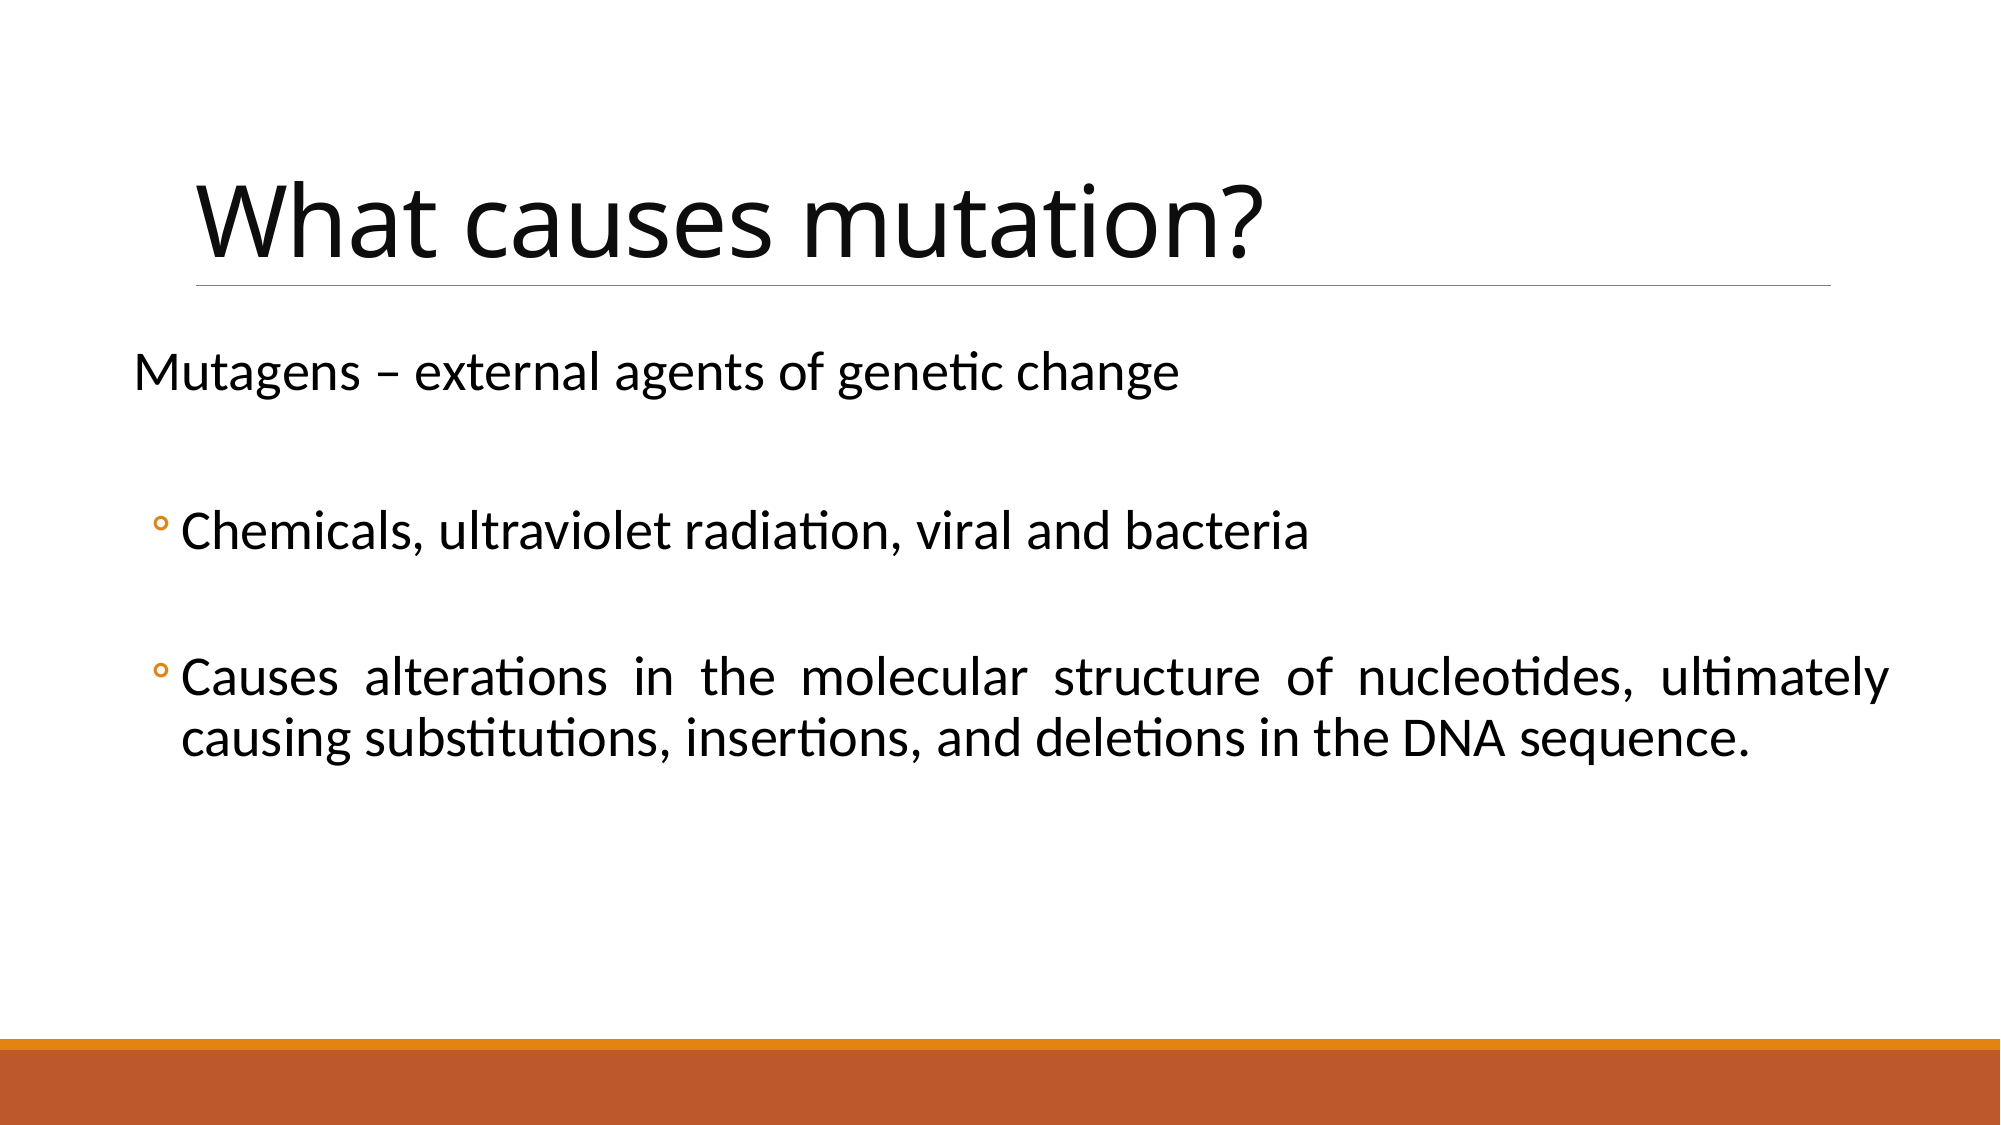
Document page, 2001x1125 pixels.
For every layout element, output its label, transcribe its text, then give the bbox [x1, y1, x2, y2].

title What causes mutation? [180, 47, 1830, 285]
list Mutagens – external agents of genetic change Chemicals, ultraviolet radiation, viral and bacteria Causes alterations in the molecular structure of nucleotides, ultimately causing substitutions, insertions, and deletions in the DNA sequence. [118, 334, 1892, 995]
